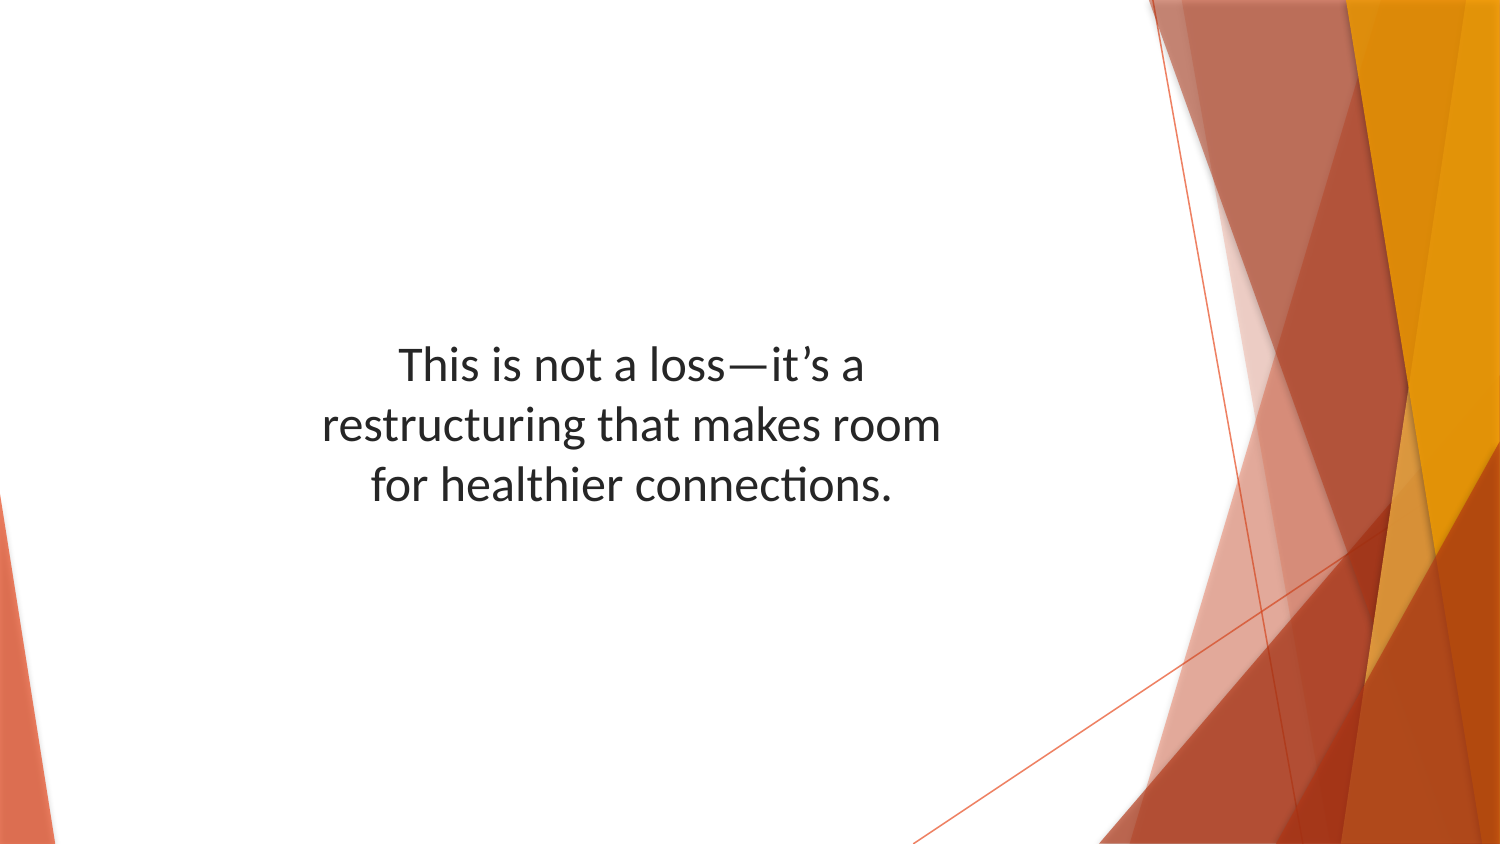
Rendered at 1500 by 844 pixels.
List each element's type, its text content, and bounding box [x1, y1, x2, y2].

list This is not a loss—it’s a restructuring that makes room for healthier connections. [277, 197, 987, 647]
